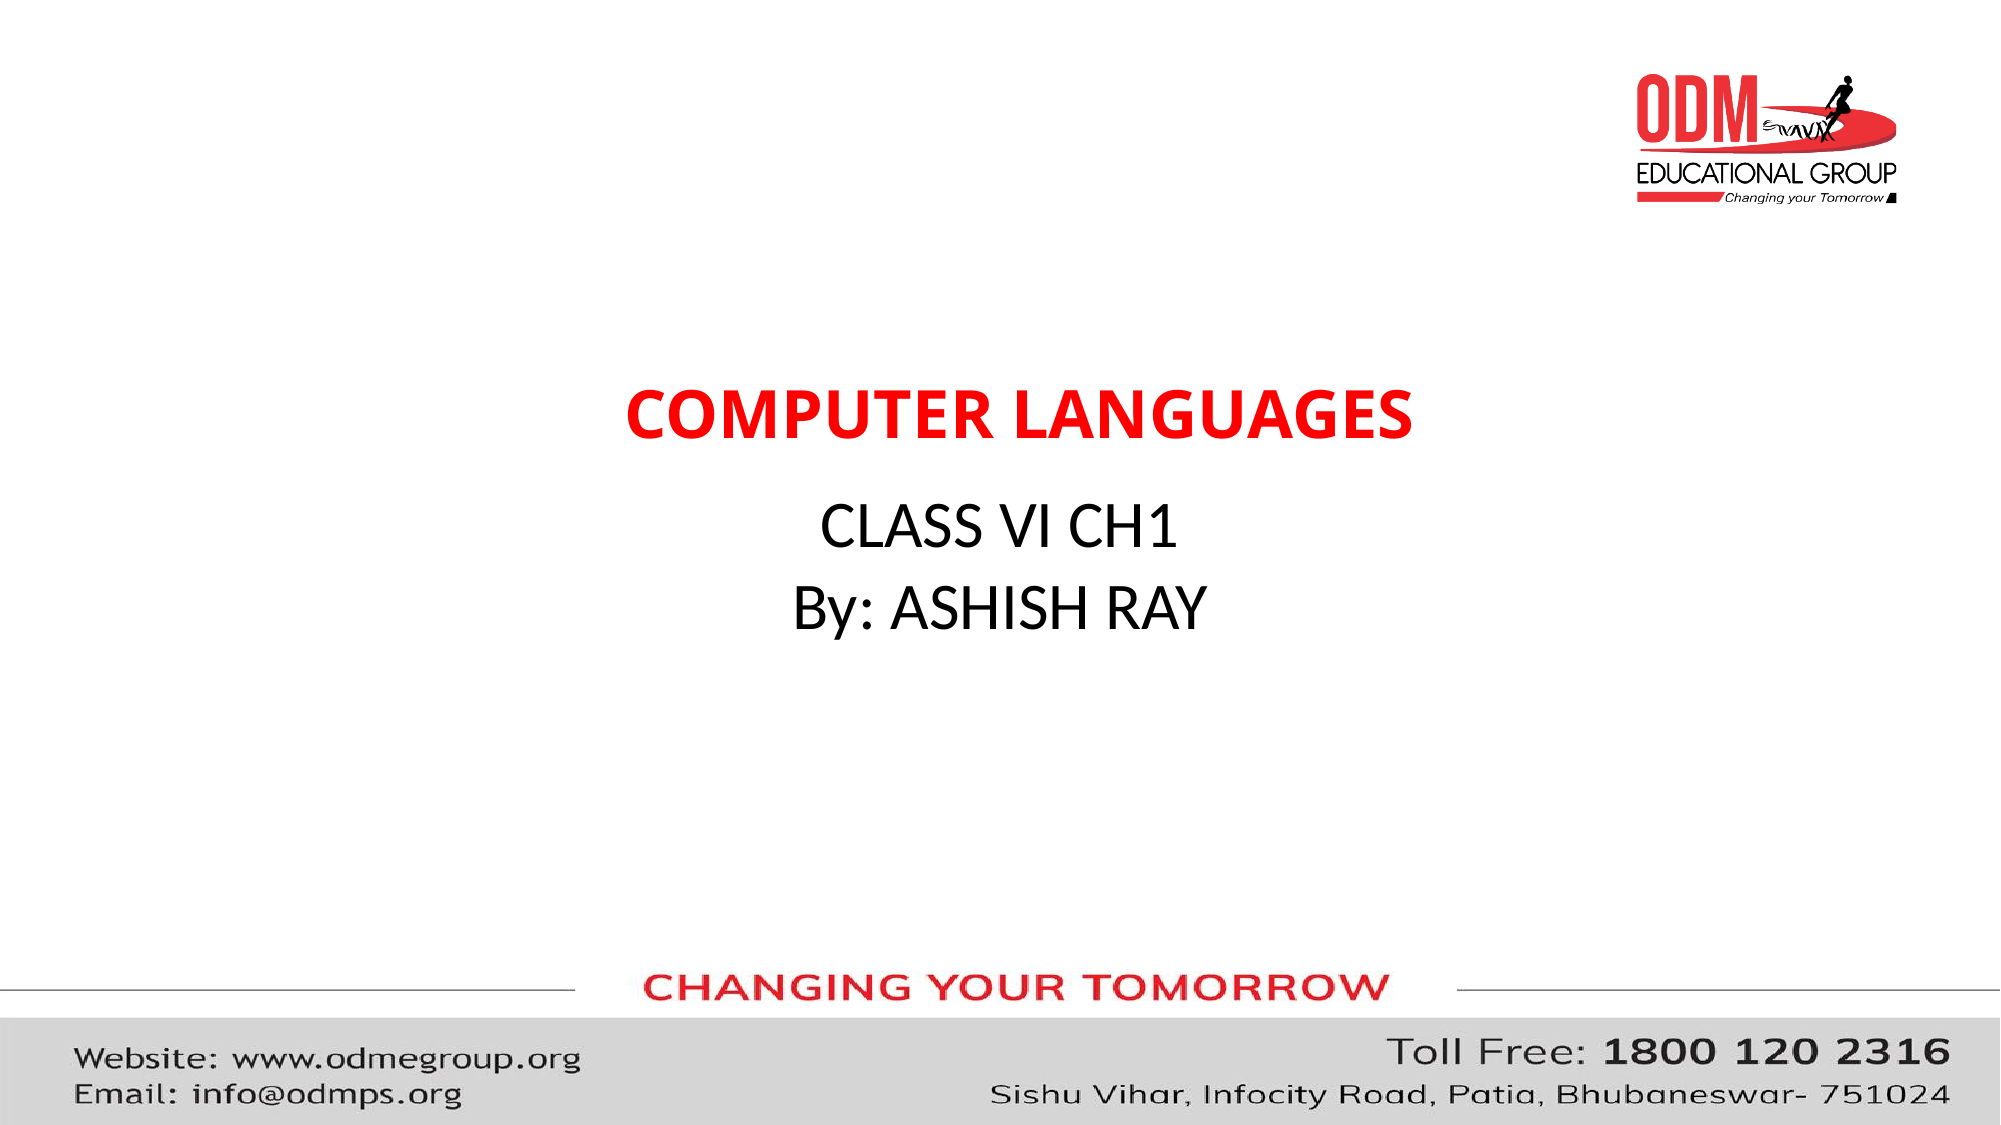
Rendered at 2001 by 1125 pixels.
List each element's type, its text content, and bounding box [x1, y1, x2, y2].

subtitle CLASS VI CH1 By: ASHISH RAY [249, 482, 1750, 863]
picture [0, 910, 2000, 1125]
text_box [1637, 74, 1897, 204]
title COMPUTER LANGUAGES [269, 262, 1770, 461]
